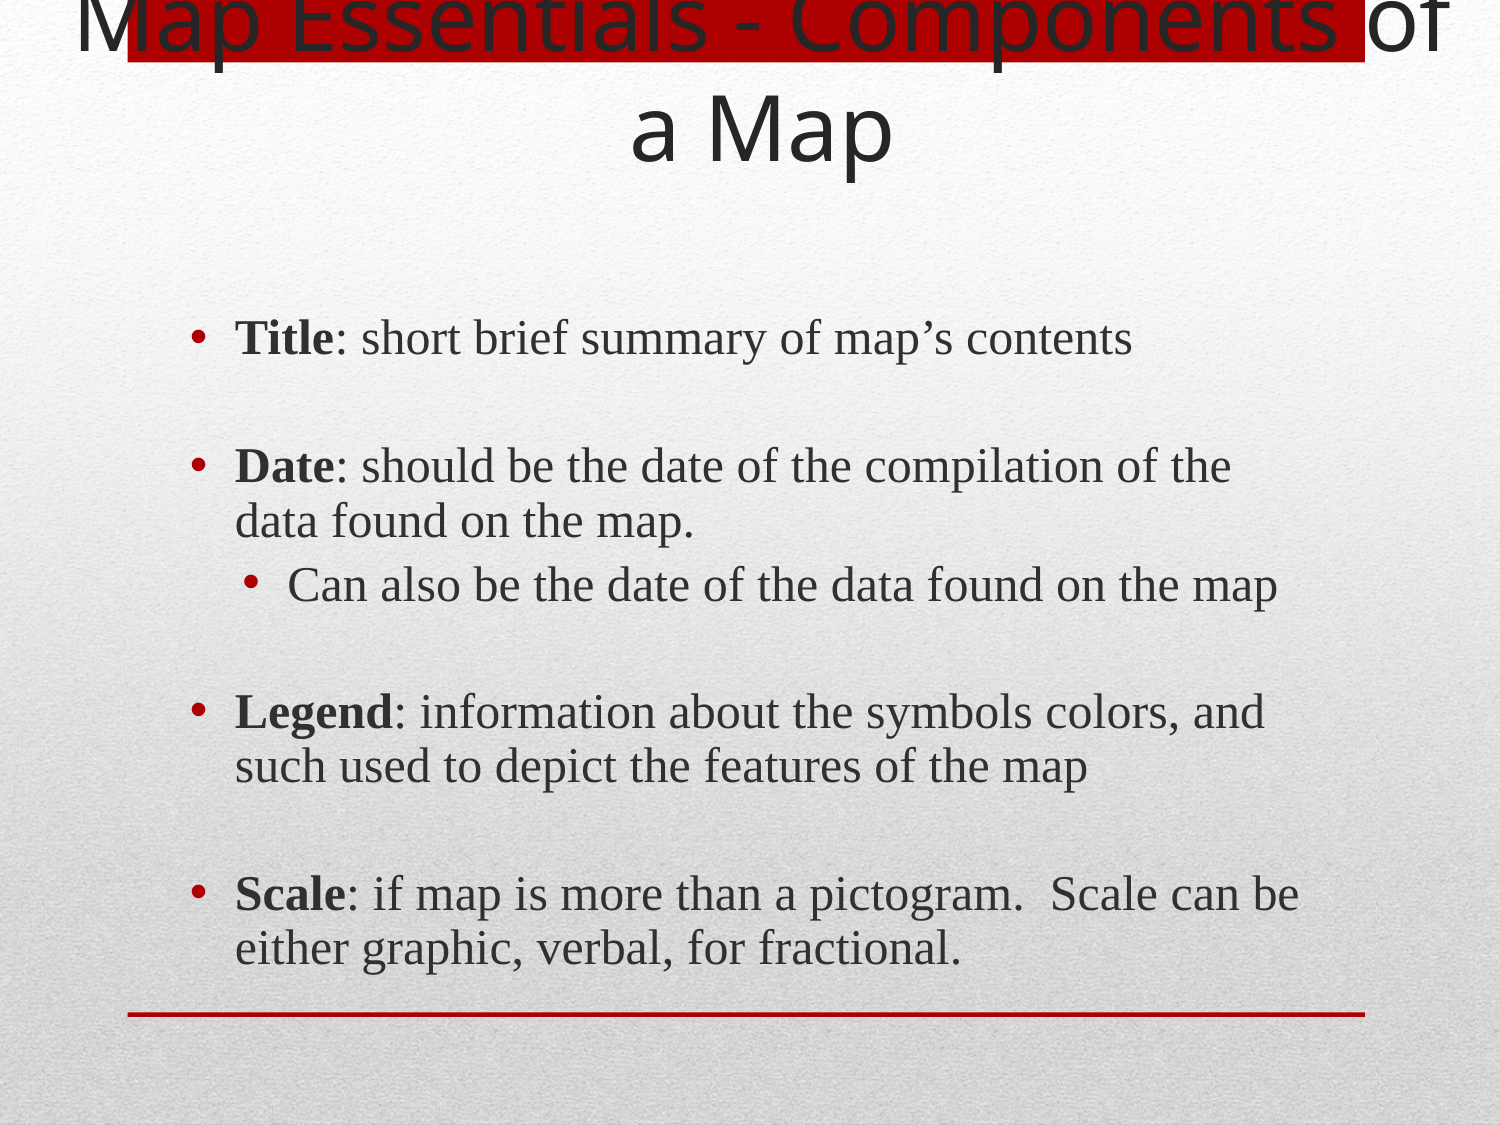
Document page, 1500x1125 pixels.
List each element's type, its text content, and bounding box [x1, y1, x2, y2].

list Title: short brief summary of map’s contents Date: should be the date of the compilation of the data found on the map. Can also be the date of the data found on the map Legend: information about the symbols colors, and such used to depict the features of the map Scale: if map is more than a pictogram. Scale can be either graphic, verbal, for fractional. [174, 212, 1325, 1075]
title Map Essentials - Components of a Map [24, 0, 1500, 188]
